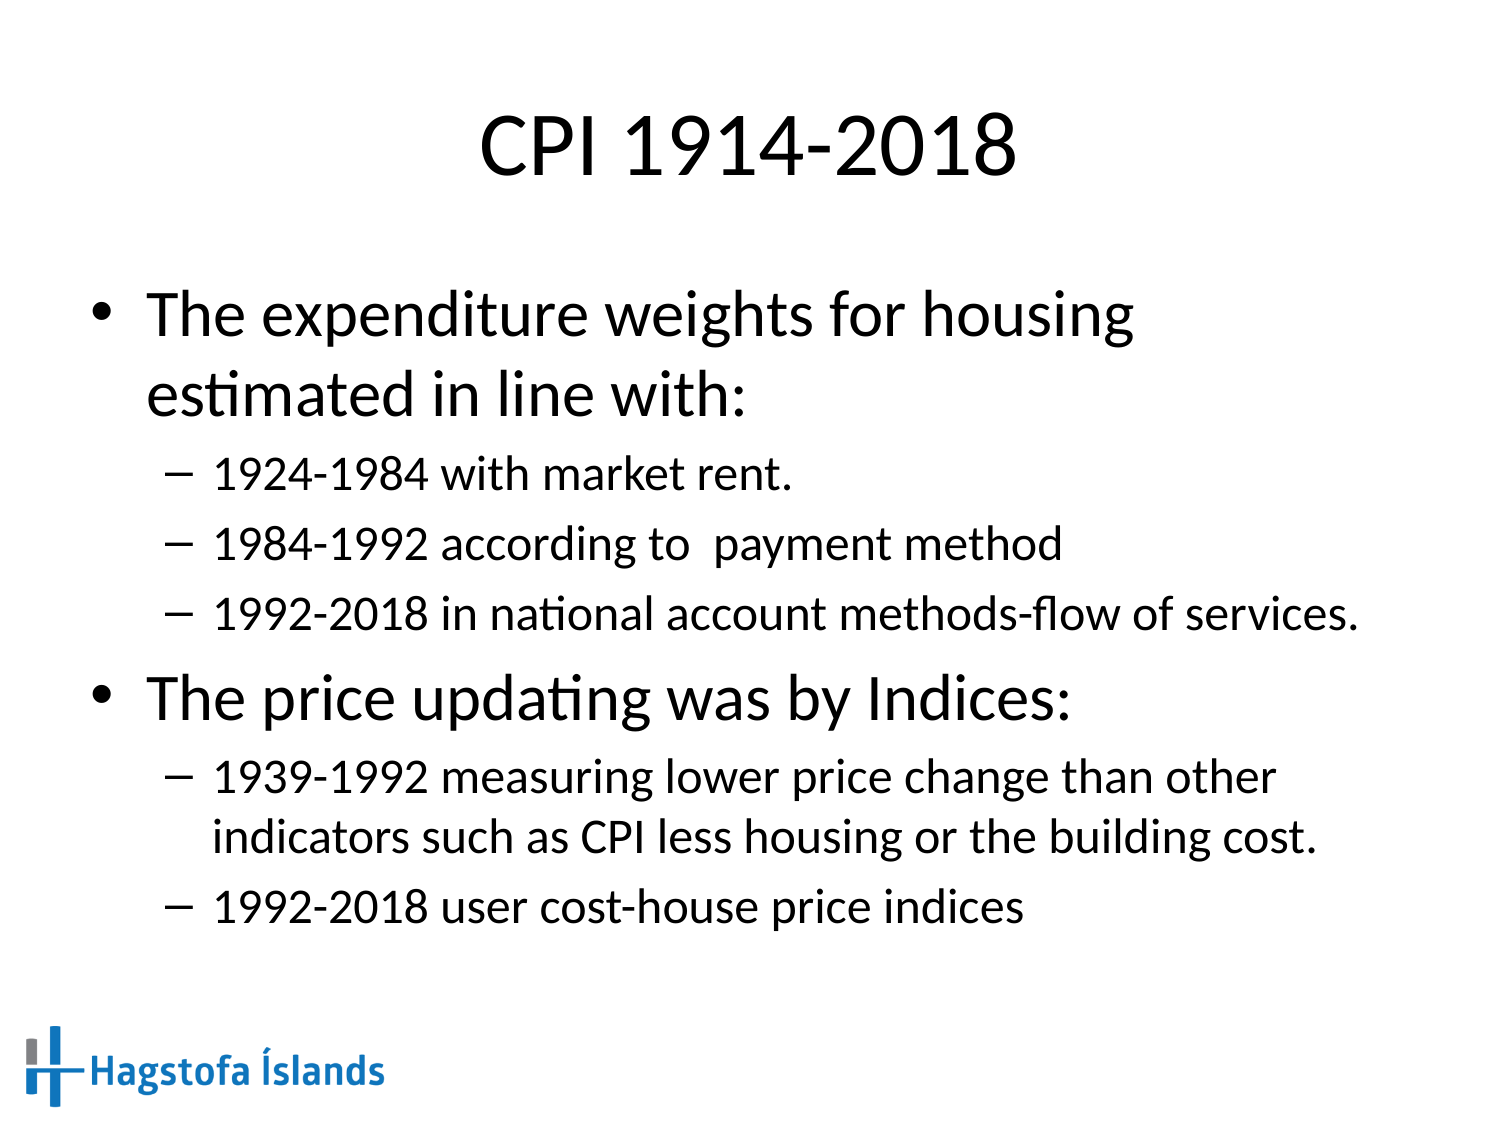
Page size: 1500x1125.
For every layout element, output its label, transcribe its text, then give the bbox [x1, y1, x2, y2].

title CPI 1914-2018 [75, 45, 1425, 233]
picture [24, 1024, 386, 1109]
list The expenditure weights for housing estimated in line with: 1924-1984 with market rent. 1984-1992 according to payment method 1992-2018 in national account methods-flow of services. The price updating was by Indices: 1939-1992 measuring lower price change than other indicators such as CPI less housing or the building cost. 1992-2018 user cost-house price indices [75, 262, 1425, 1005]
